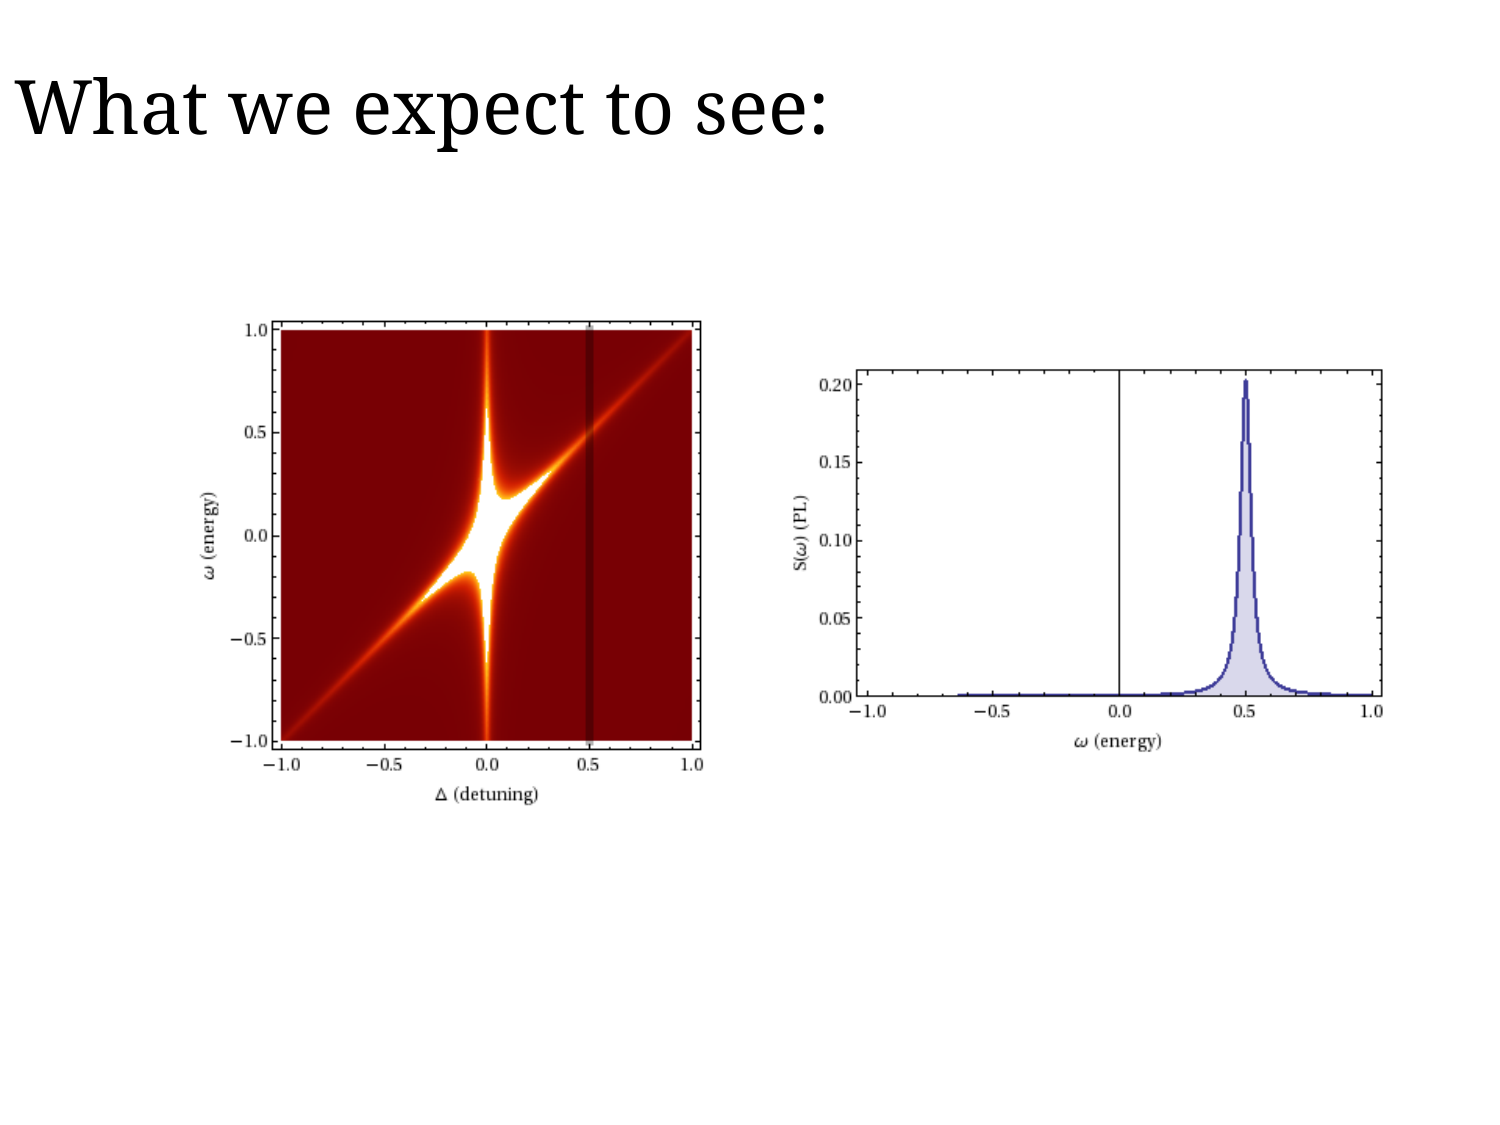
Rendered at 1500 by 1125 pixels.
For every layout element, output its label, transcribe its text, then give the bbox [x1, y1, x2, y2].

text_box What we expect to see: [0, 52, 846, 158]
picture [149, 299, 1401, 832]
